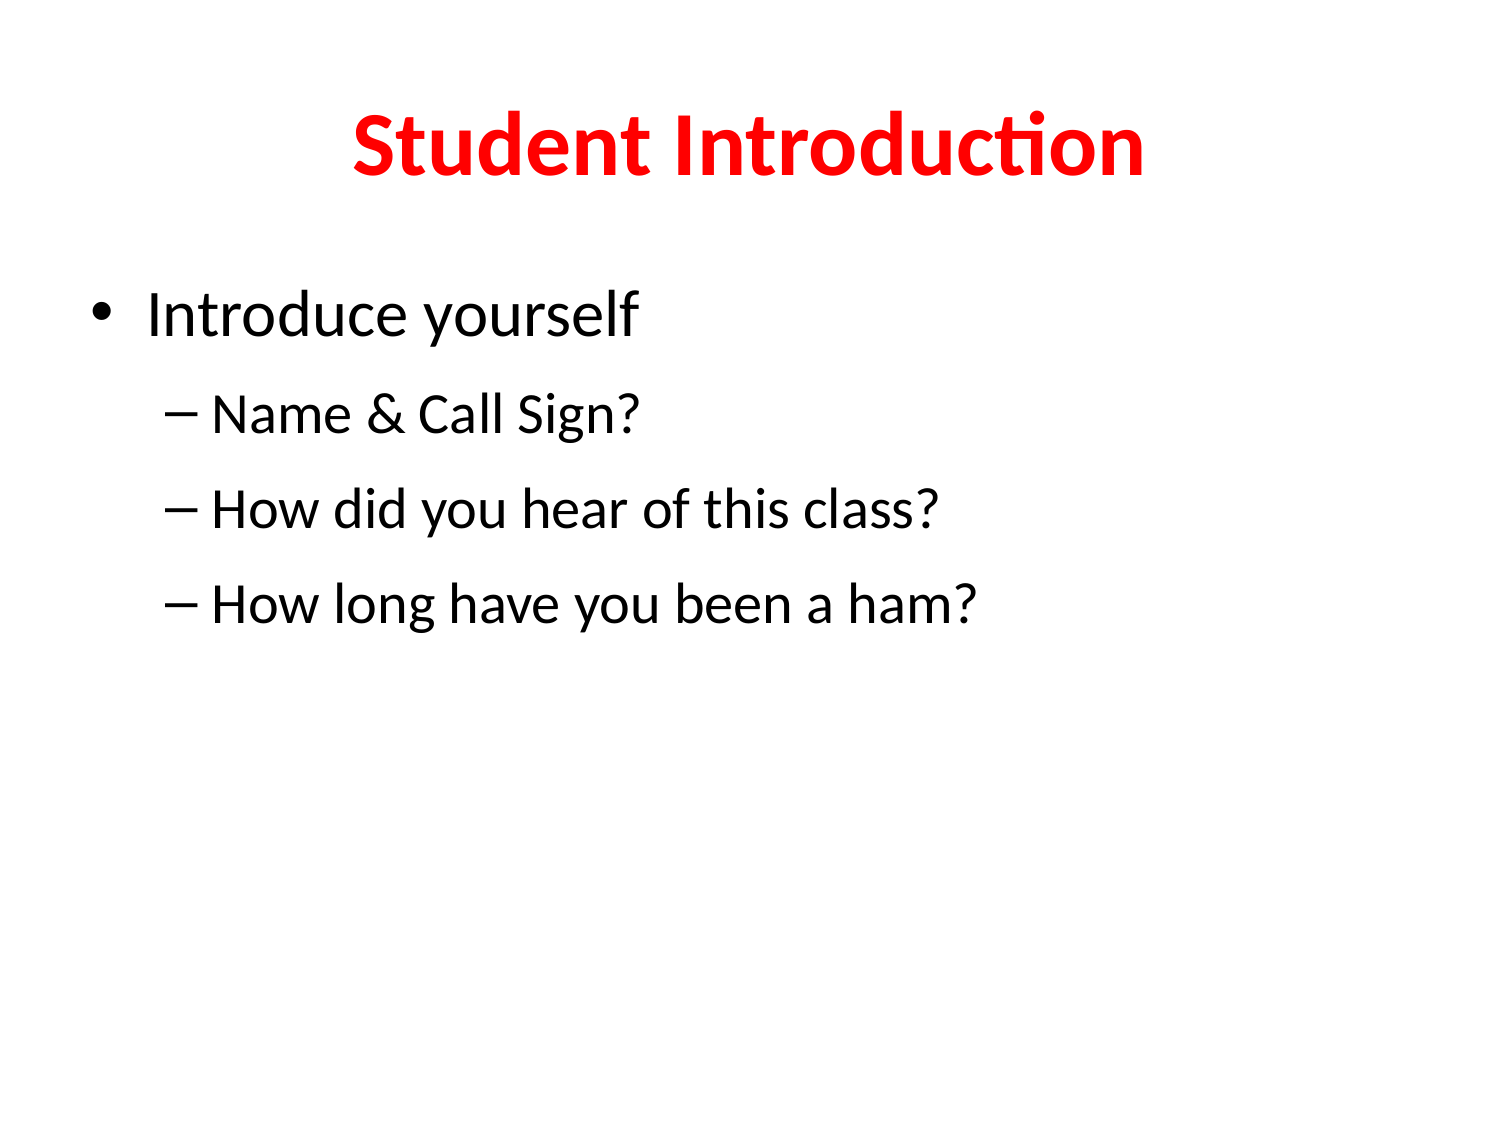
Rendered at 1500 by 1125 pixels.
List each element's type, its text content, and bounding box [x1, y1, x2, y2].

list Introduce yourself Name & Call Sign? How did you hear of this class? How long have you been a ham? [75, 262, 1425, 1005]
title Student Introduction [75, 45, 1425, 233]
